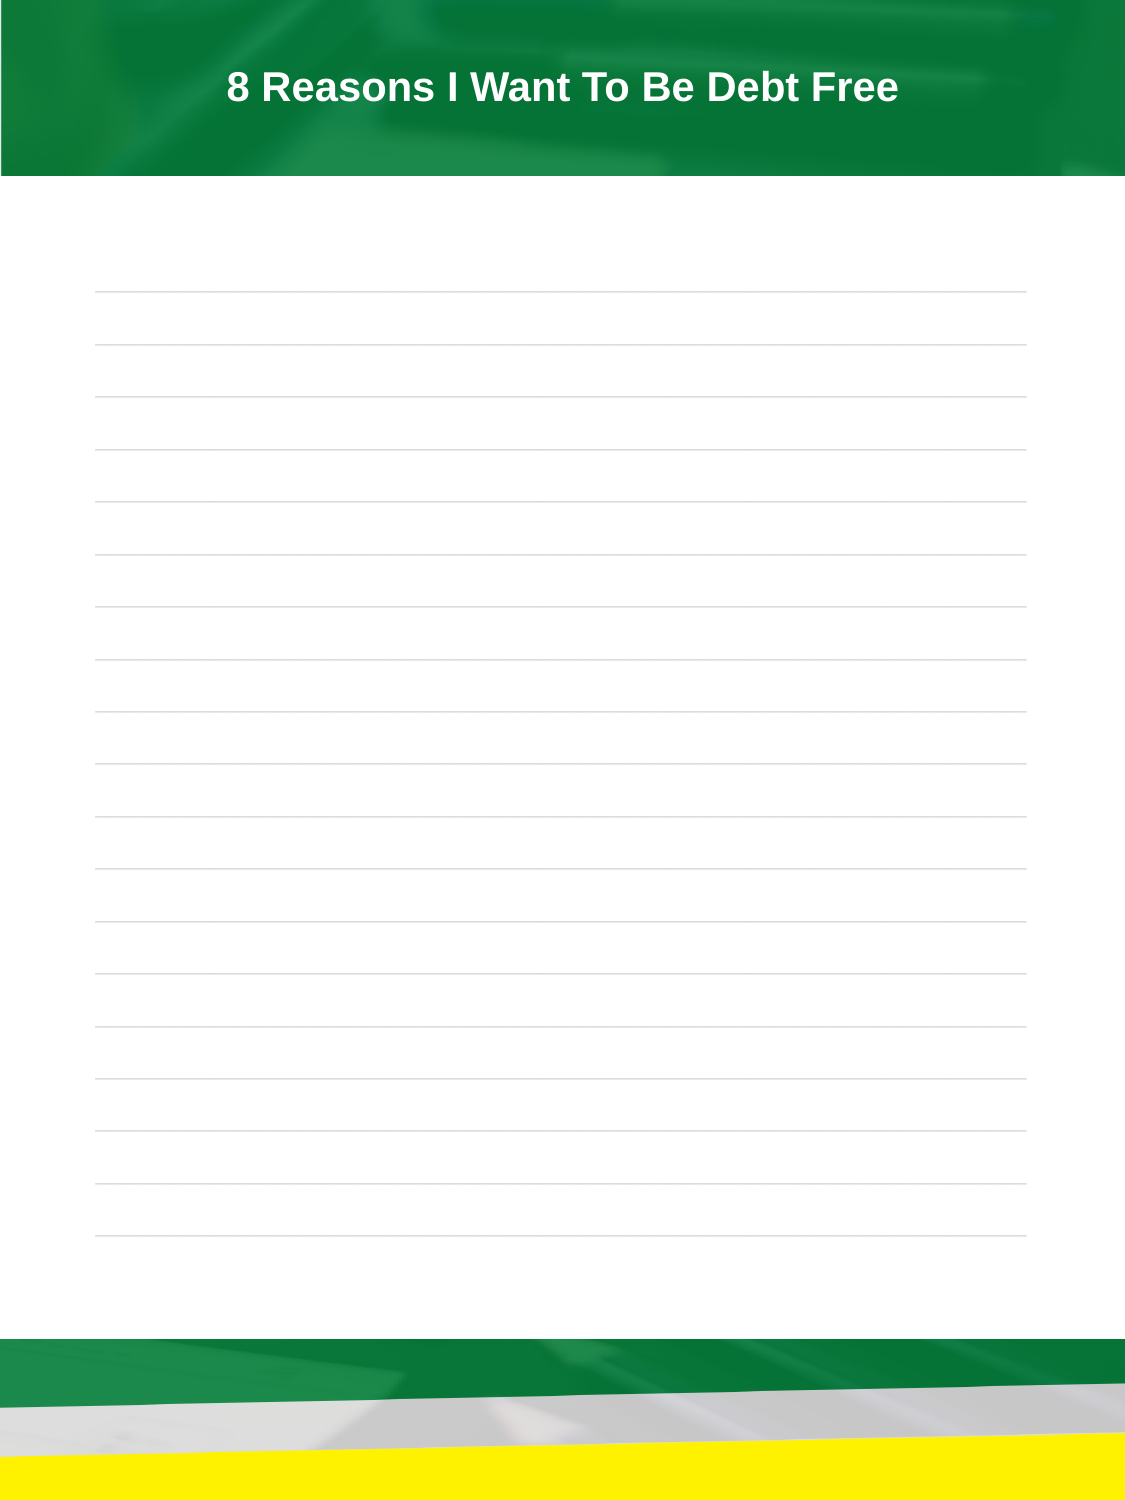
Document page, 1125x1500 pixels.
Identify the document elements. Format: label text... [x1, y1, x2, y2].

picture [0, 1339, 1125, 1500]
picture [0, 0, 1125, 176]
text_box _________________________________________________________________________ _________________________________________________________________________ _________________________________________________________________________ _________________________________________________________________________ _________________________________________________________________________ _________________________________________________________________________ _________________________________________________________________________ _________________________________________________________________________ _________________________________________________________________________ _________________________________________________________________________ _________________________________________________________________________ _________________________________________________________________________ _________________________________________________________________________ _________________________________________________________________________ _________________________________________________________________________ _________________________________________________________________________ _________________________________________________________________________ _________________________________________________________________________ _________________________________________________________________________ [80, 258, 1045, 1245]
